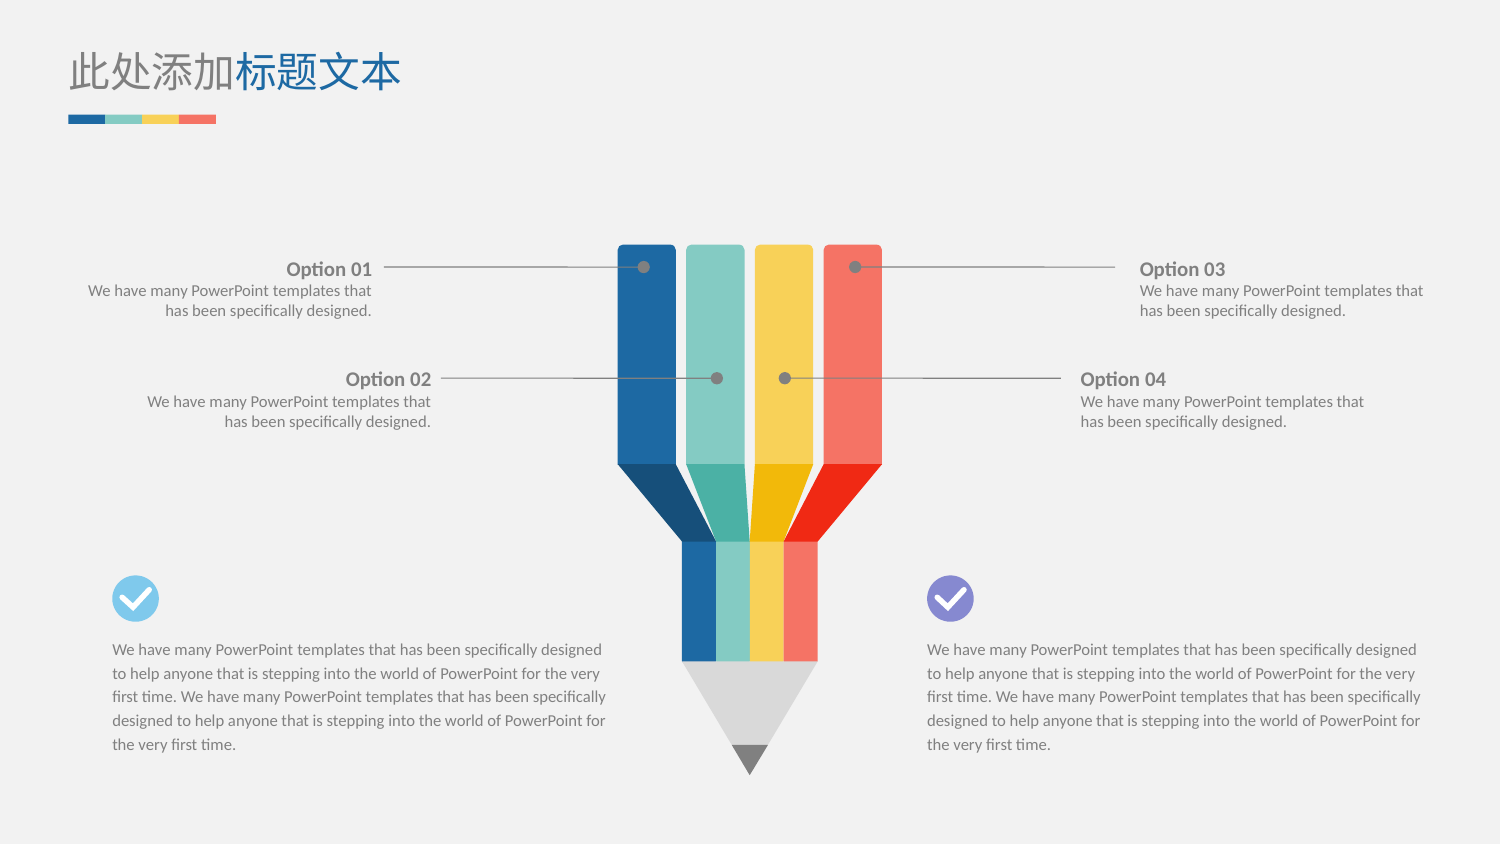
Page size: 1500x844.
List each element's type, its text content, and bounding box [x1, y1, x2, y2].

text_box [926, 575, 974, 622]
text_box Option 01 We have many PowerPoint templates that has been specifically designed. [76, 255, 373, 321]
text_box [111, 575, 160, 622]
text_box Option 04 We have many PowerPoint templates that has been specifically designed. [1080, 365, 1376, 431]
text_box We have many PowerPoint templates that has been specifically designed to help anyone that is stepping into the world of PowerPoint for the very first time. We have many PowerPoint templates that has been specifically designed to help anyone that is stepping into the world of PowerPoint for the very first time. [927, 634, 1435, 755]
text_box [617, 244, 883, 776]
text_box Option 02 We have many PowerPoint templates that has been specifically designed. [135, 365, 432, 431]
text_box 此处添加标题文本 [68, 45, 524, 96]
text_box Option 03 We have many PowerPoint templates that has been specifically designed. [1139, 255, 1436, 321]
text_box We have many PowerPoint templates that has been specifically designed to help anyone that is stepping into the world of PowerPoint for the very first time. We have many PowerPoint templates that has been specifically designed to help anyone that is stepping into the world of PowerPoint for the very first time. [112, 634, 612, 755]
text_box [68, 114, 217, 125]
